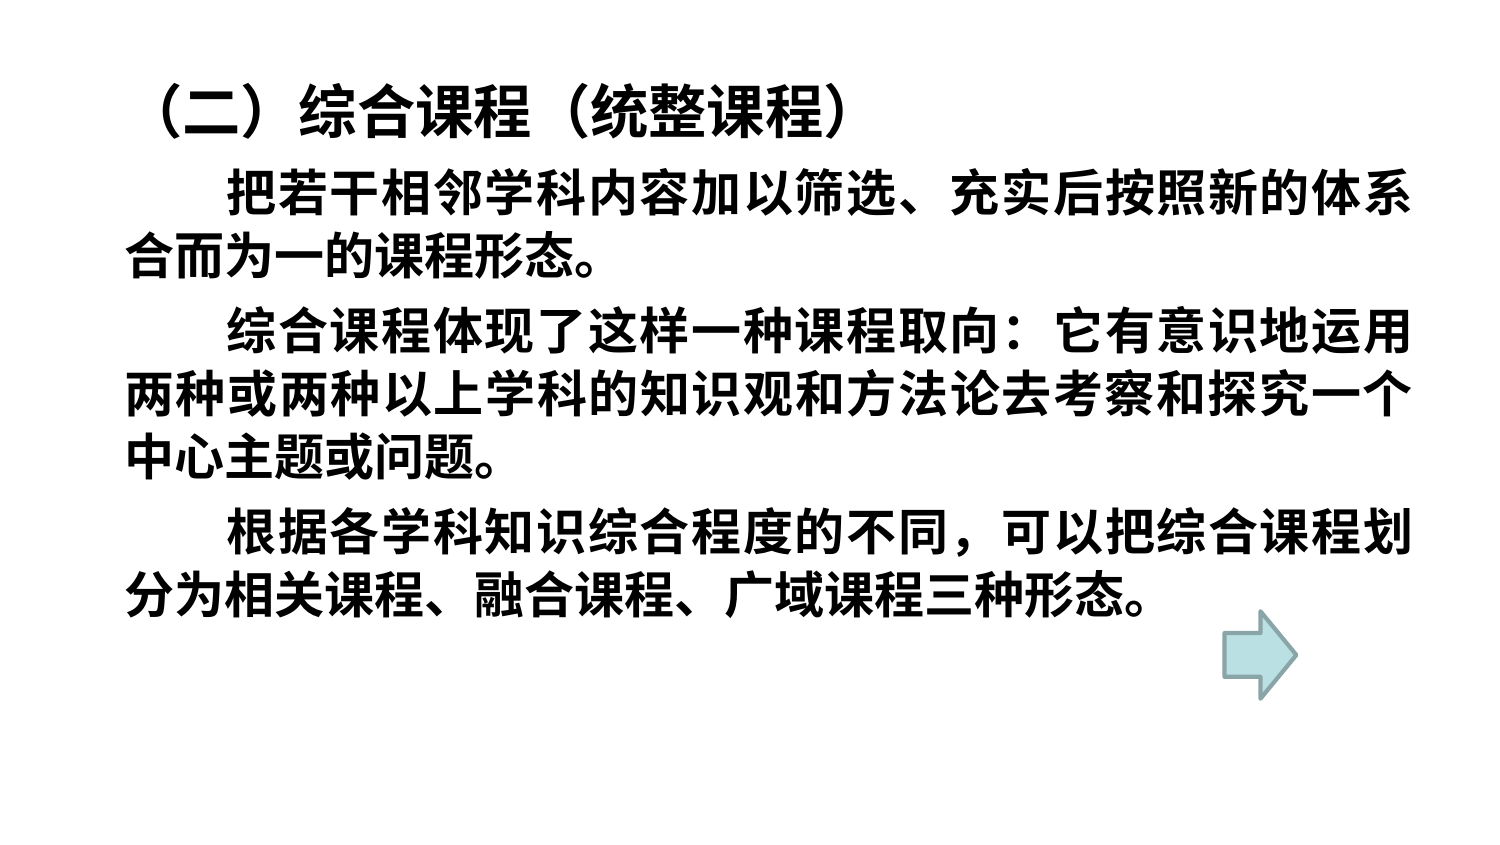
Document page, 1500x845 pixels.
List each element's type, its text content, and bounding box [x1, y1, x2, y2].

list （二）综合课程（统整课程） 把若干相邻学科内容加以筛选、充实后按照新的体系合而为一的课程形态。 综合课程体现了这样一种课程取向：它有意识地运用两种或两种以上学科的知识观和方法论去考察和探究一个中心主题或问题。 根据各学科知识综合程度的不同，可以把综合课程划分为相关课程、融合课程、广域课程三种形态。 [109, 67, 1430, 727]
text_box [1222, 609, 1298, 701]
